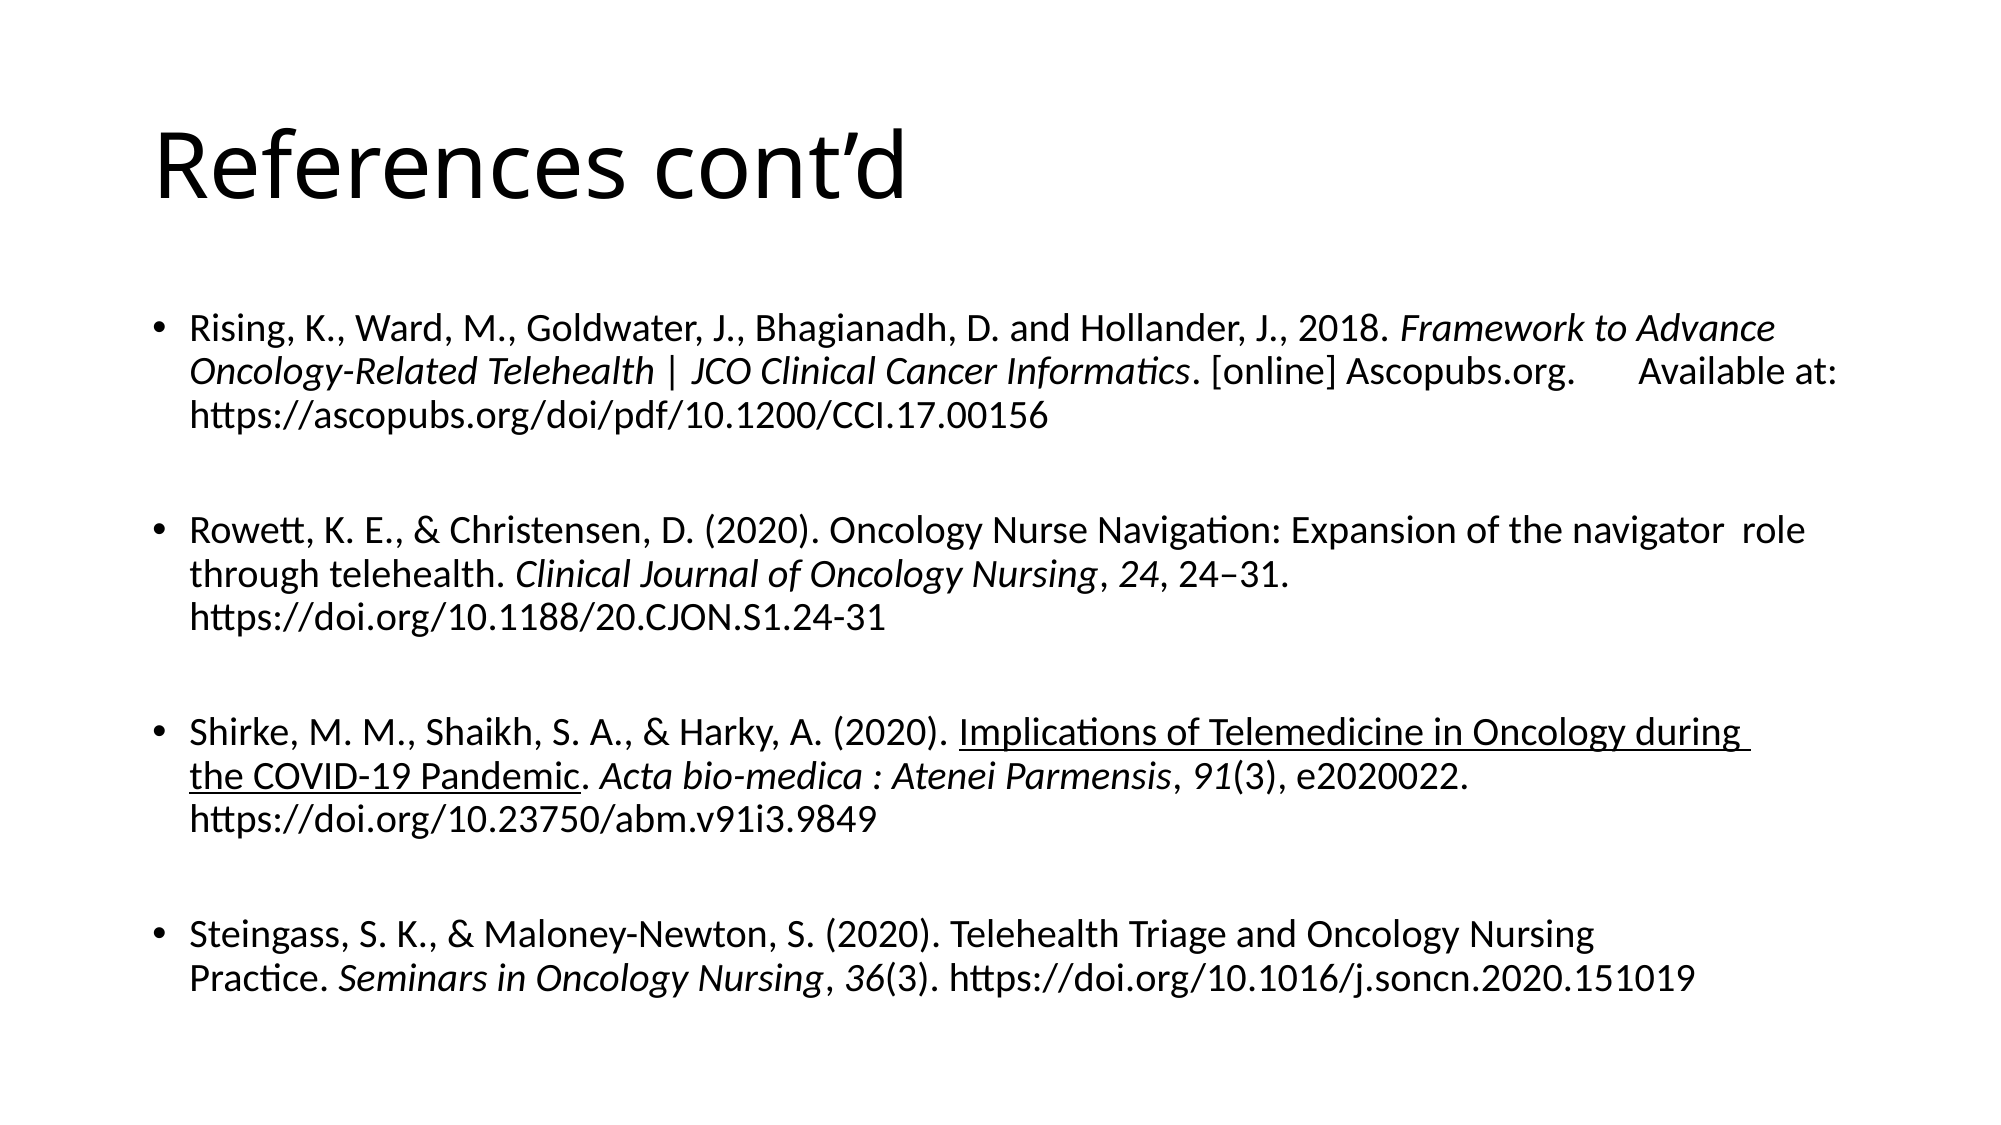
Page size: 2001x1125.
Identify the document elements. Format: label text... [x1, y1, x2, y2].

list Rising, K., Ward, M., Goldwater, J., Bhagianadh, D. and Hollander, J., 2018. Framework to Advance Oncology-Related Telehealth | JCO Clinical Cancer Informatics. [online] Ascopubs.org. Available at: https://ascopubs.org/doi/pdf/10.1200/CCI.17.00156 Rowett, K. E., & Christensen, D. (2020). Oncology Nurse Navigation: Expansion of the navigator role through telehealth. Clinical Journal of Oncology Nursing, 24, 24–31. https://doi.org/10.1188/20.CJON.S1.24-31 Shirke, M. M., Shaikh, S. A., & Harky, A. (2020). Implications of Telemedicine in Oncology during the COVID-19 Pandemic. Acta bio-medica : Atenei Parmensis, 91(3), e2020022. https://doi.org/10.23750/abm.v91i3.9849 Steingass, S. K., & Maloney-Newton, S. (2020). Telehealth Triage and Oncology Nursing Practice. Seminars in Oncology Nursing, 36(3). https://doi.org/10.1016/j.soncn.2020.151019 [137, 299, 1863, 1014]
title References cont’d [137, 59, 1863, 278]
